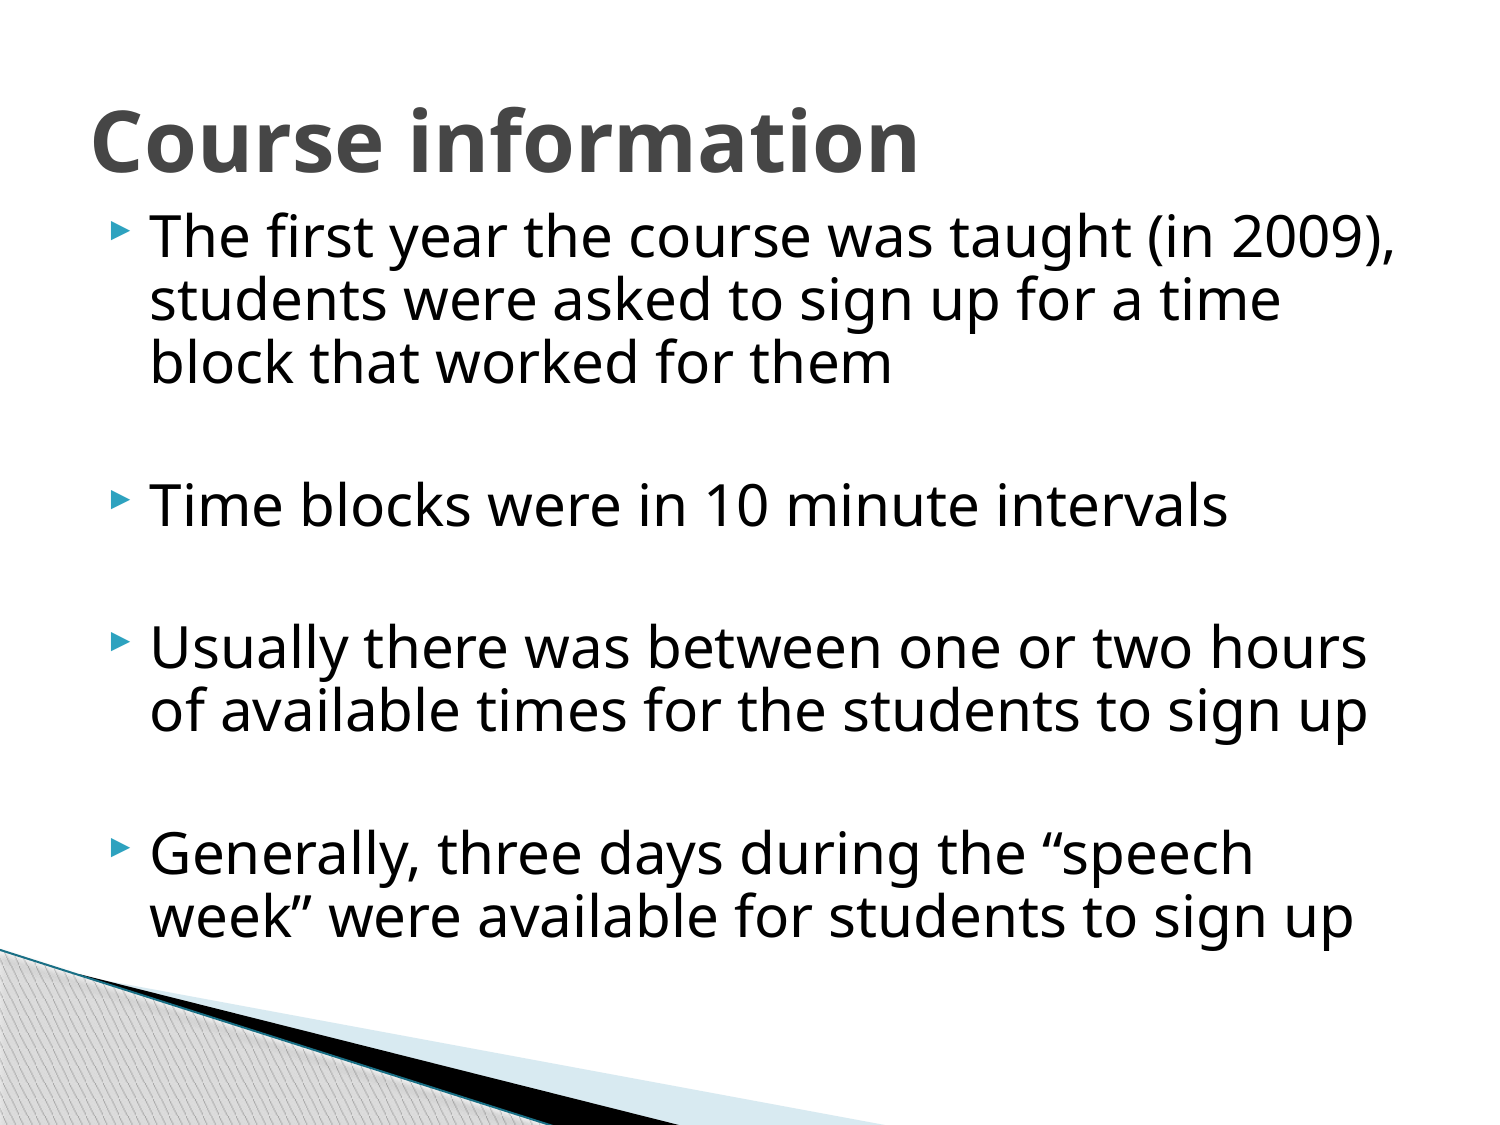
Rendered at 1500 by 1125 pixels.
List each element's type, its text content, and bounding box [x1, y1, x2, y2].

list The first year the course was taught (in 2009), students were asked to sign up for a time block that worked for them Time blocks were in 10 minute intervals Usually there was between one or two hours of available times for the students to sign up Generally, three days during the “speech week” were available for students to sign up [75, 241, 1425, 1100]
title Course information [75, 37, 1425, 241]
